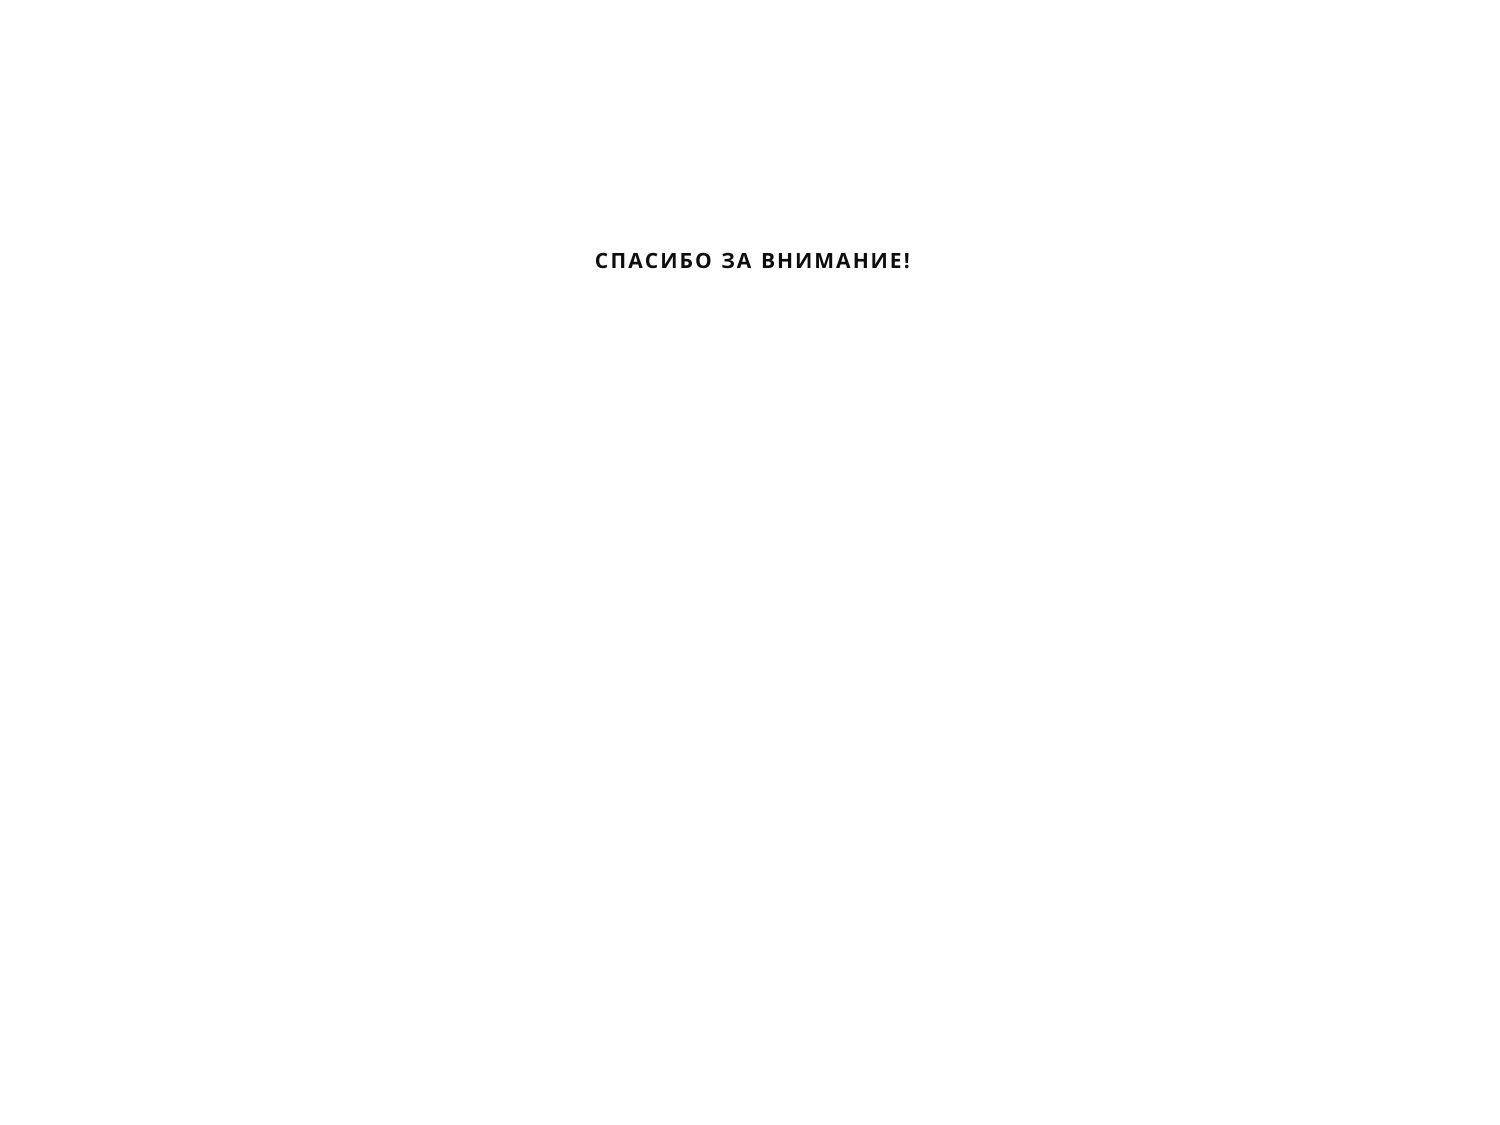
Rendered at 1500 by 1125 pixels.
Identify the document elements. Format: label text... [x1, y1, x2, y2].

title Спасибо за внимание! [154, 38, 1351, 285]
